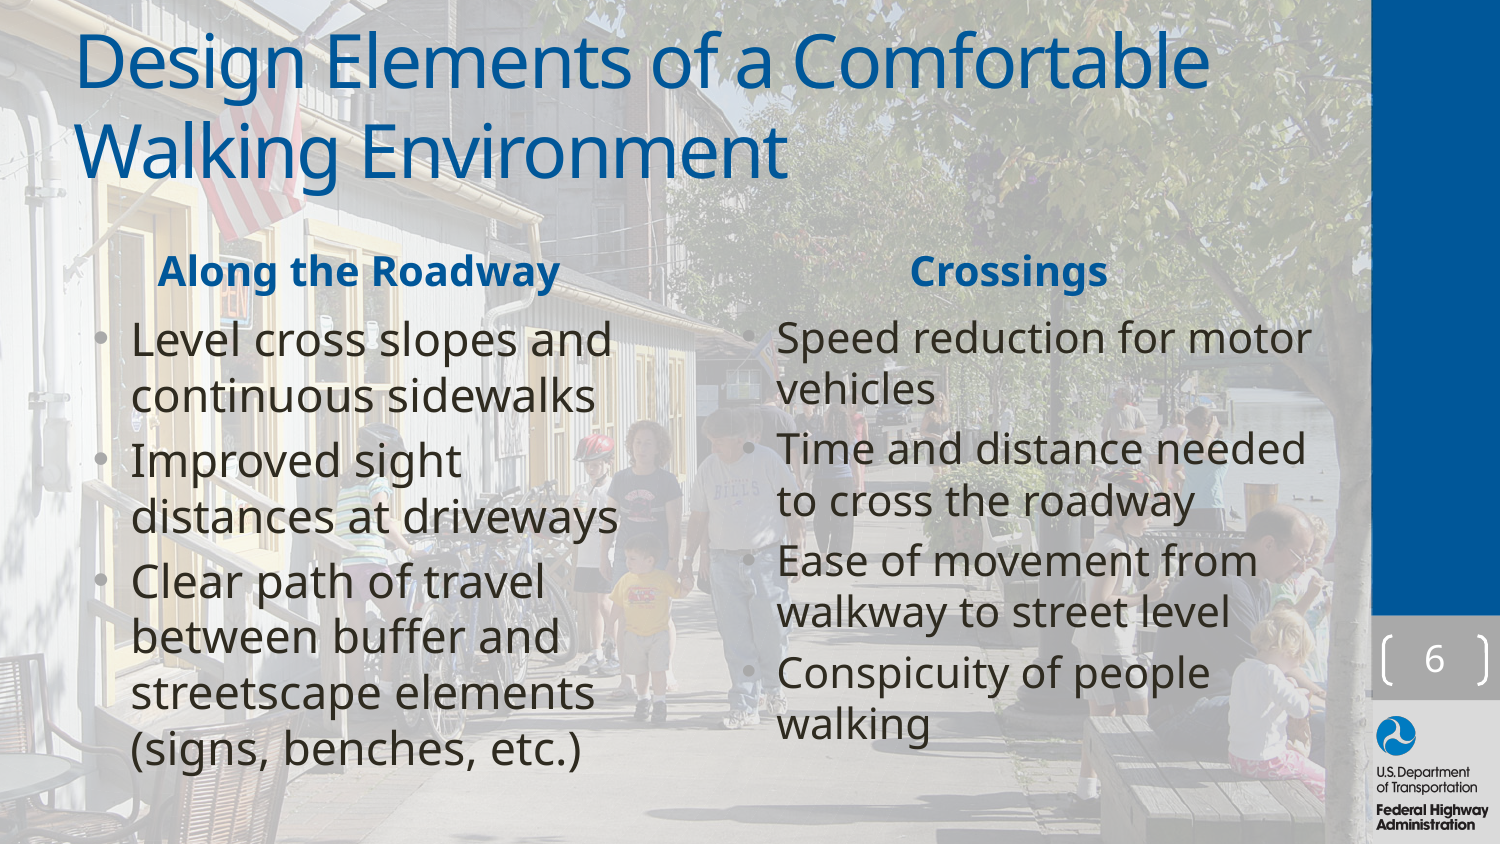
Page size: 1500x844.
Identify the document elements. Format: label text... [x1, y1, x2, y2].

picture [0, 0, 1373, 844]
slide_number 6 [1384, 634, 1488, 687]
